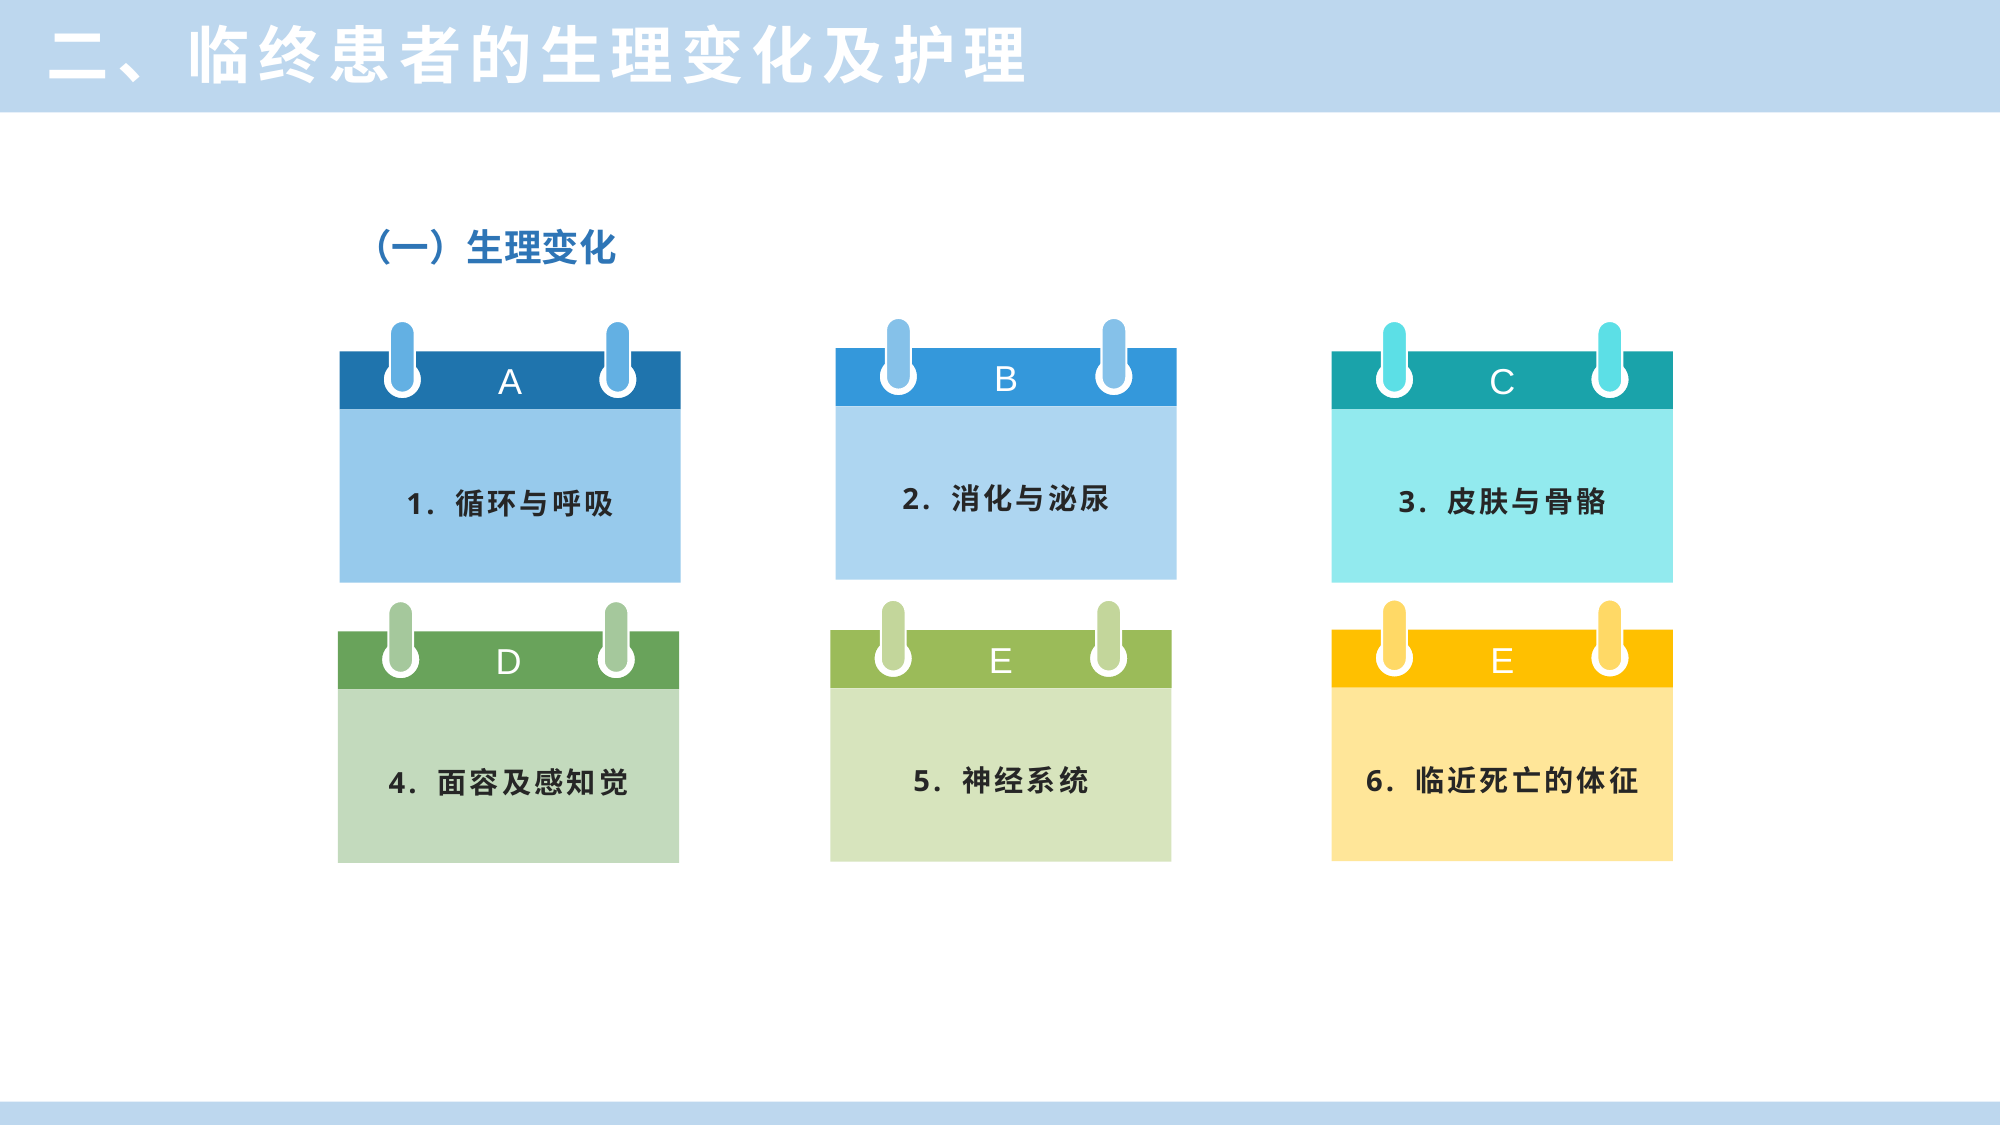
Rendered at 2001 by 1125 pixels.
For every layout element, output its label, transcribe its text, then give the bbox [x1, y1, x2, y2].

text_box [830, 599, 1172, 862]
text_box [337, 601, 680, 863]
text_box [339, 320, 681, 583]
text_box （一）生理变化 [339, 216, 1480, 277]
text_box 二、临终患者的生理变化及护理 [35, 9, 1040, 97]
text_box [835, 317, 1177, 580]
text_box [1331, 320, 1673, 583]
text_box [1331, 599, 1673, 862]
